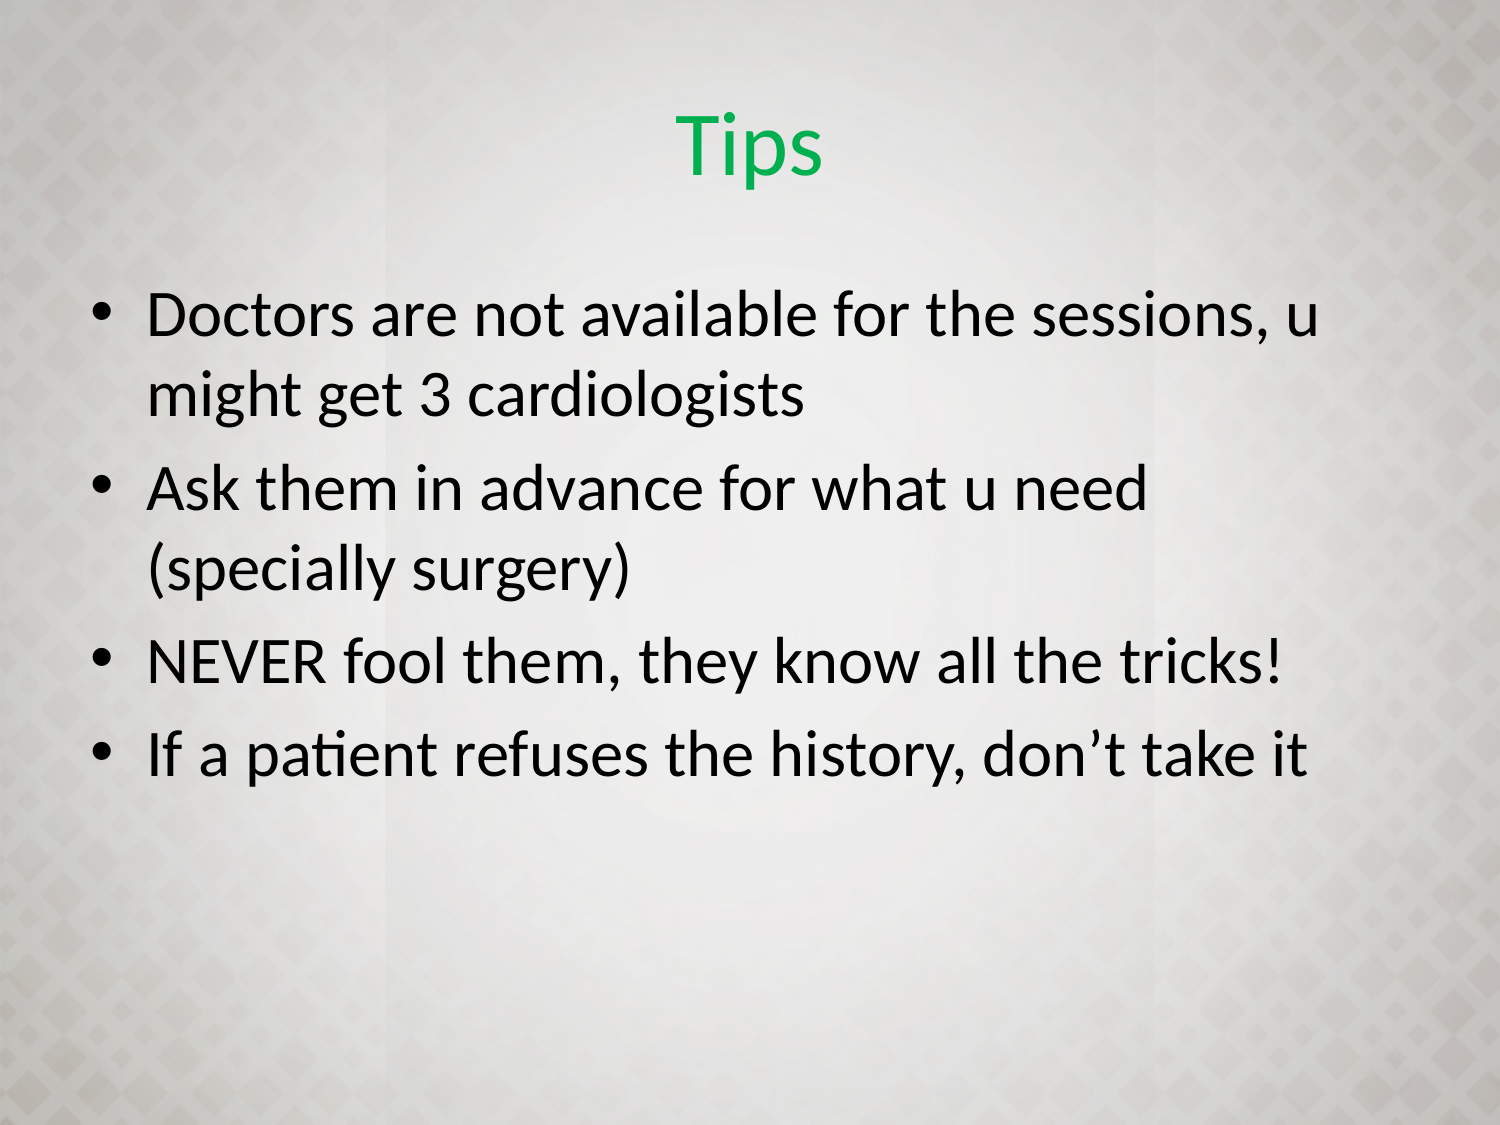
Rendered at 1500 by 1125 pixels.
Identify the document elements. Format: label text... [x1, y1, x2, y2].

title Tips [75, 45, 1425, 233]
list Doctors are not available for the sessions, u might get 3 cardiologists Ask them in advance for what u need (specially surgery) NEVER fool them, they know all the tricks! If a patient refuses the history, don’t take it [75, 262, 1425, 1005]
picture [0, 0, 1500, 1125]
